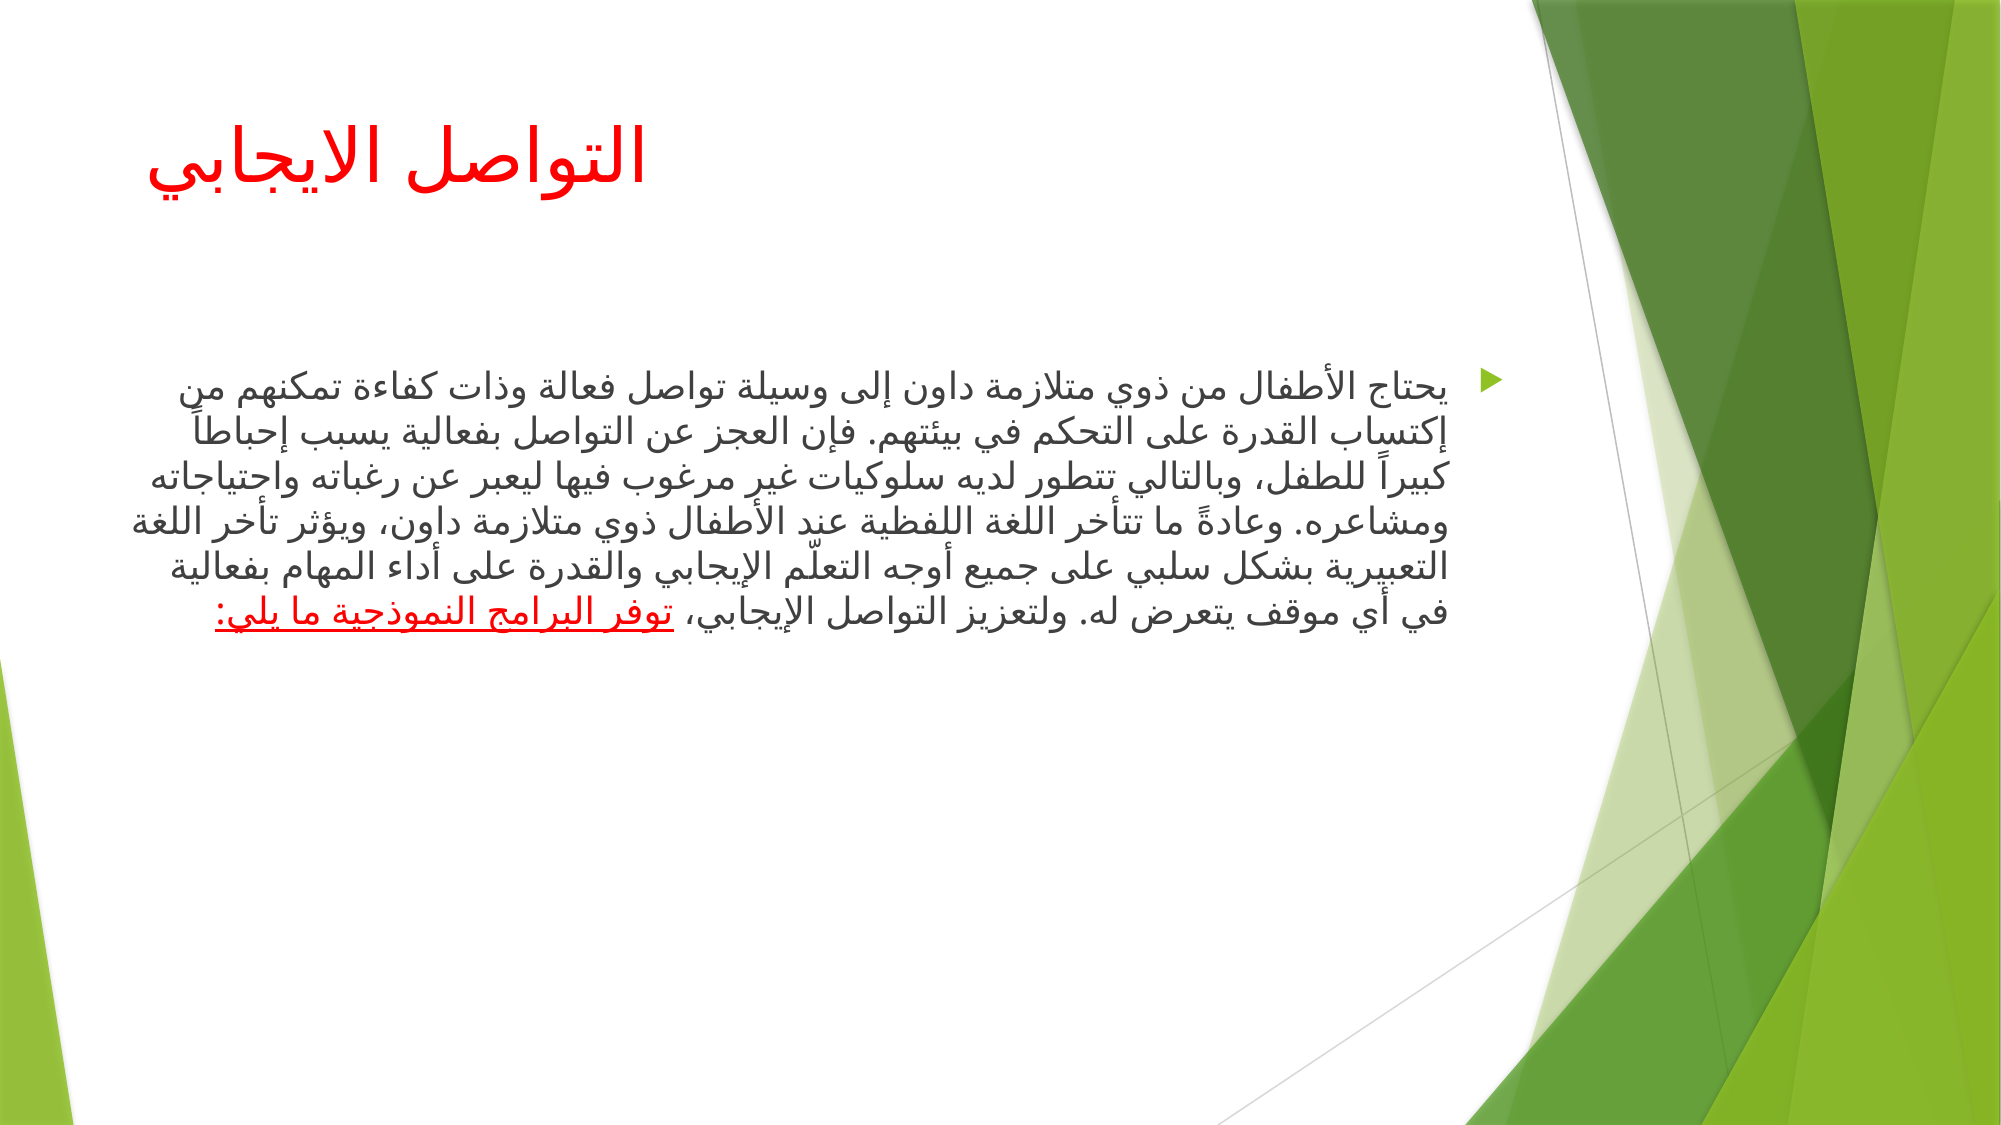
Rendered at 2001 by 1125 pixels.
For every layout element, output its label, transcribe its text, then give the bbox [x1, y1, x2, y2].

title التواصل الايجابي [111, 99, 1522, 317]
list يحتاج الأطفال من ذوي متلازمة داون إلى وسيلة تواصل فعالة وذات كفاءة تمكنهم من إكتساب القدرة على التحكم في بيئتهم. فإن العجز عن التواصل بفعالية يسبب إحباطاً كبيراً للطفل، وبالتالي تتطور لديه سلوكيات غير مرغوب فيها ليعبر عن رغباته واحتياجاته ومشاعره. وعادةً ما تتأخر اللغة اللفظية عند الأطفال ذوي متلازمة داون، ويؤثر تأخر اللغة التعبيرية بشكل سلبي على جميع أوجه التعلّم الإيجابي والقدرة على أداء المهام بفعالية في أي موقف يتعرض له. ولتعزيز التواصل الإيجابي، توفر البرامج النموذجية ما يلي: [111, 354, 1522, 992]
